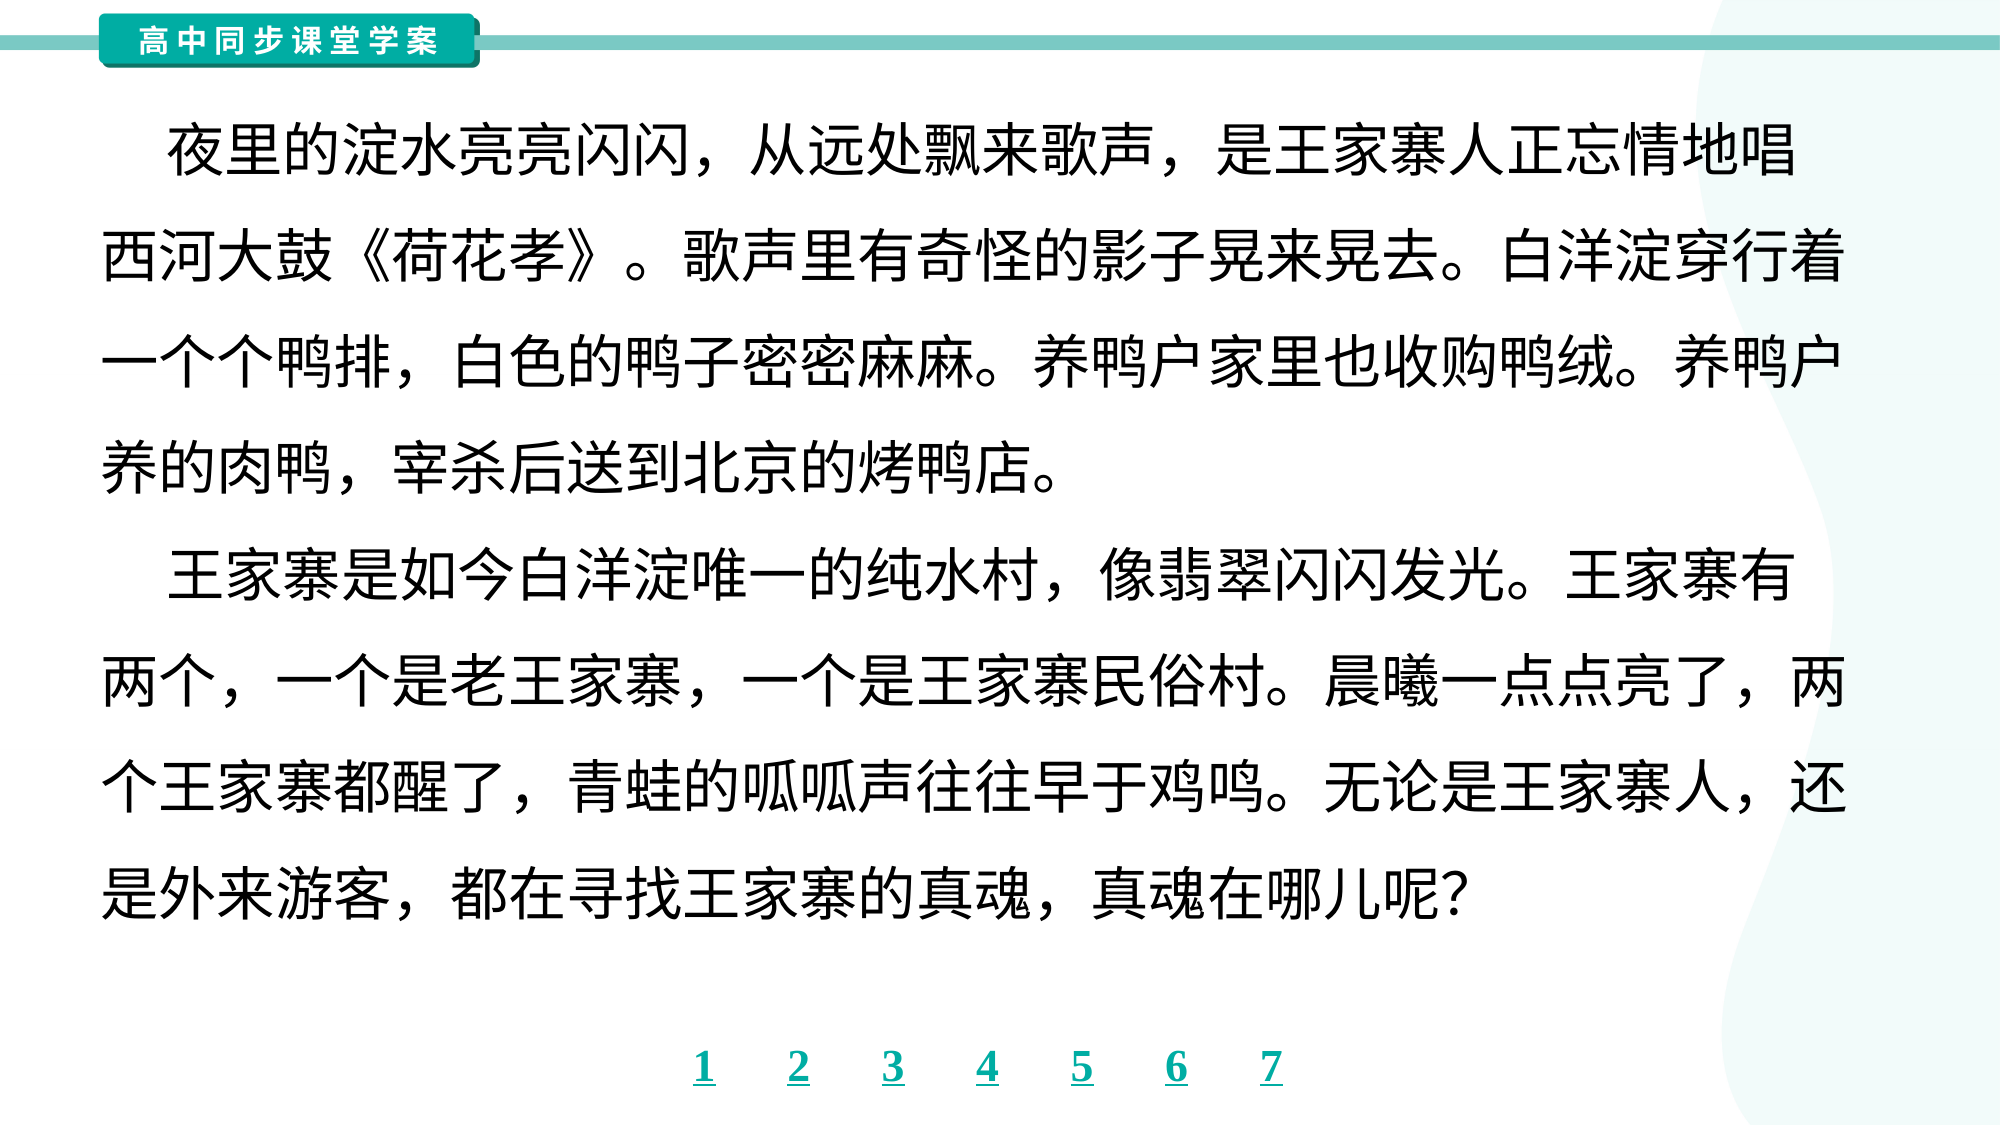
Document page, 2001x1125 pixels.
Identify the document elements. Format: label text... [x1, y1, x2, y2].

text_box 夜里的淀水亮亮闪闪，从远处飘来歌声，是王家寨人正忘情地唱 西河大鼓《荷花孝》。歌声里有奇怪的影子晃来晃去。白洋淀穿行着 一个个鸭排，白色的鸭子密密麻麻。养鸭户家里也收购鸭绒。养鸭户 养的肉鸭，宰杀后送到北京的烤鸭店。 王家寨是如今白洋淀唯一的纯水村，像翡翠闪闪发光。王家寨有 两个，一个是老王家寨，一个是王家寨民俗村。晨曦一点点亮了，两 个王家寨都醒了，青蛙的呱呱声往往早于鸡鸣。无论是王家寨人，还 是外来游客，都在寻找王家寨的真魂，真魂在哪儿呢？ [100, 76, 1899, 927]
picture [0, 0, 2000, 1125]
